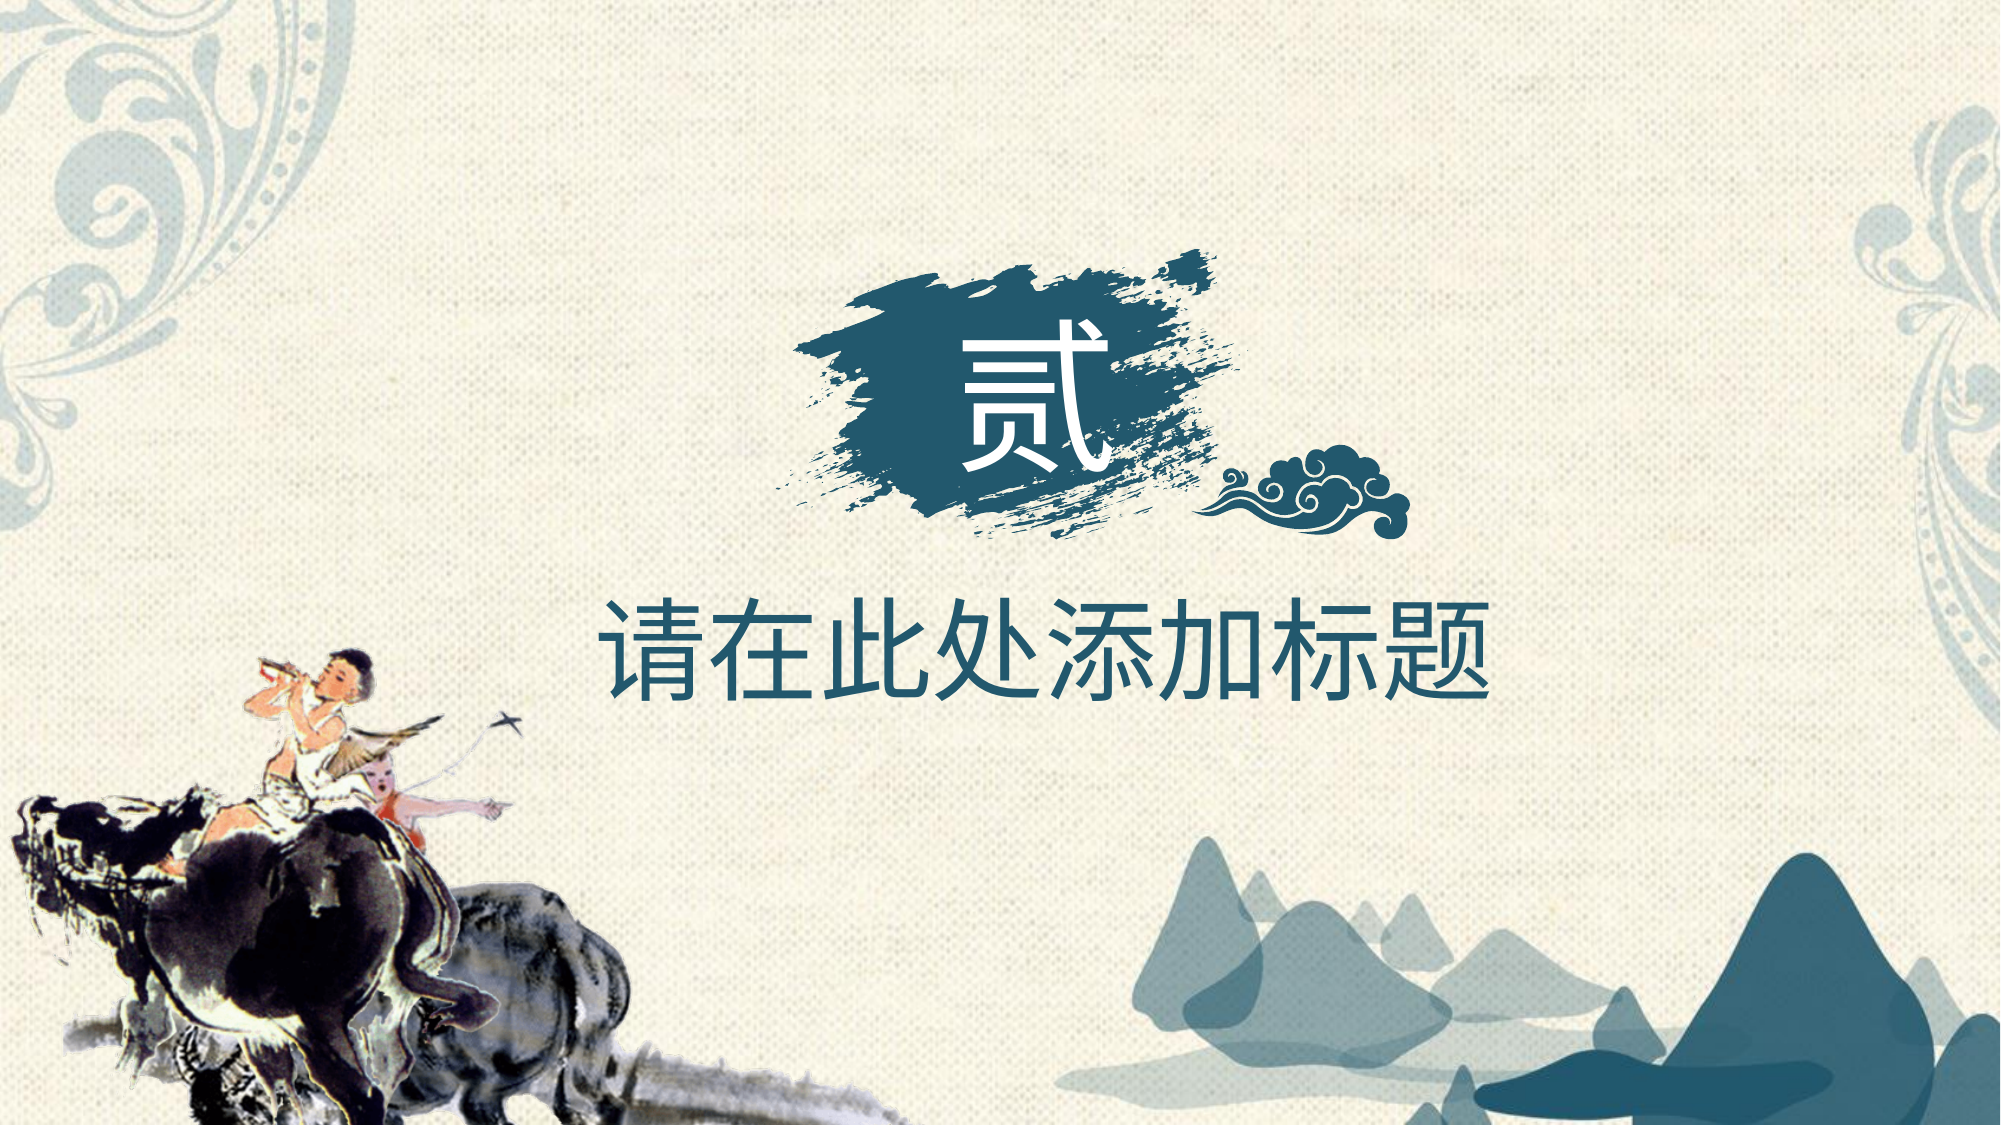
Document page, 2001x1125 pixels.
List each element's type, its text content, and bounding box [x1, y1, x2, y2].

text_box [1151, 248, 1218, 296]
text_box [1050, 514, 1111, 540]
text_box [973, 531, 983, 535]
text_box [1215, 343, 1235, 350]
text_box [792, 264, 1233, 530]
picture [0, 0, 2001, 1125]
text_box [1191, 438, 1420, 541]
text_box 请在此处添加标题 [488, 555, 1600, 740]
text_box 贰 [937, 301, 1088, 486]
